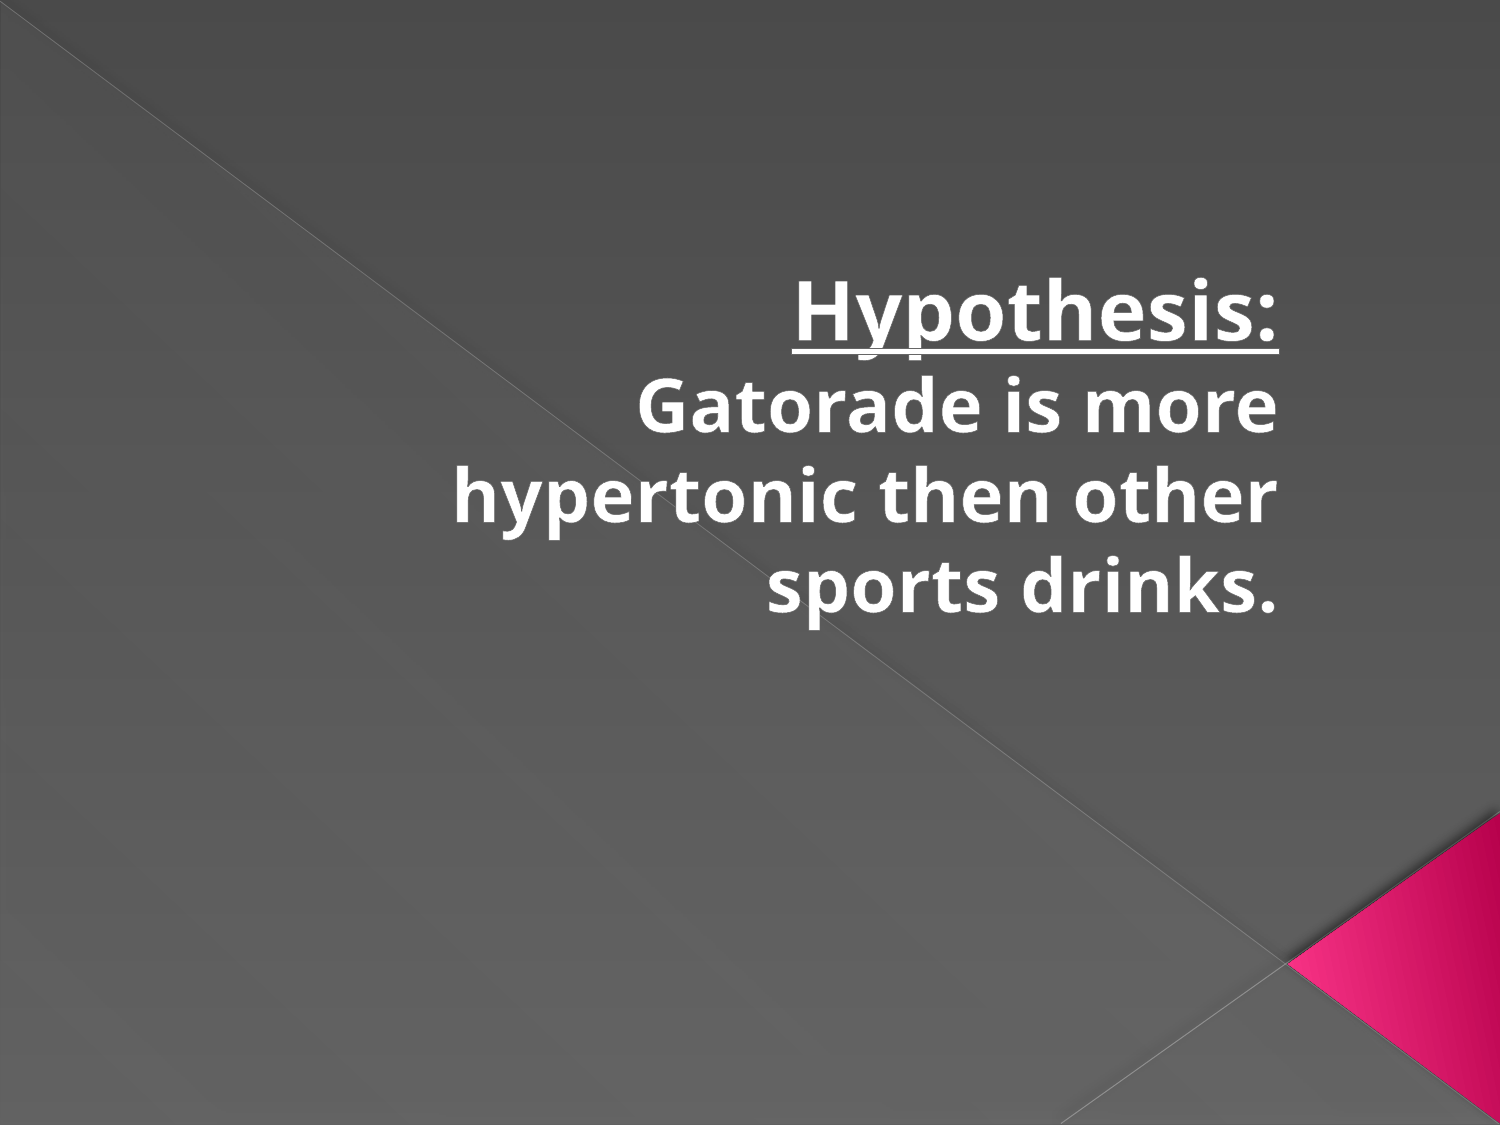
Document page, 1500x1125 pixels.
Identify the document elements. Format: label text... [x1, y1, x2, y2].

subtitle Hypothesis: Gatorade is more hypertonic then other sports drinks. [249, 249, 1300, 675]
